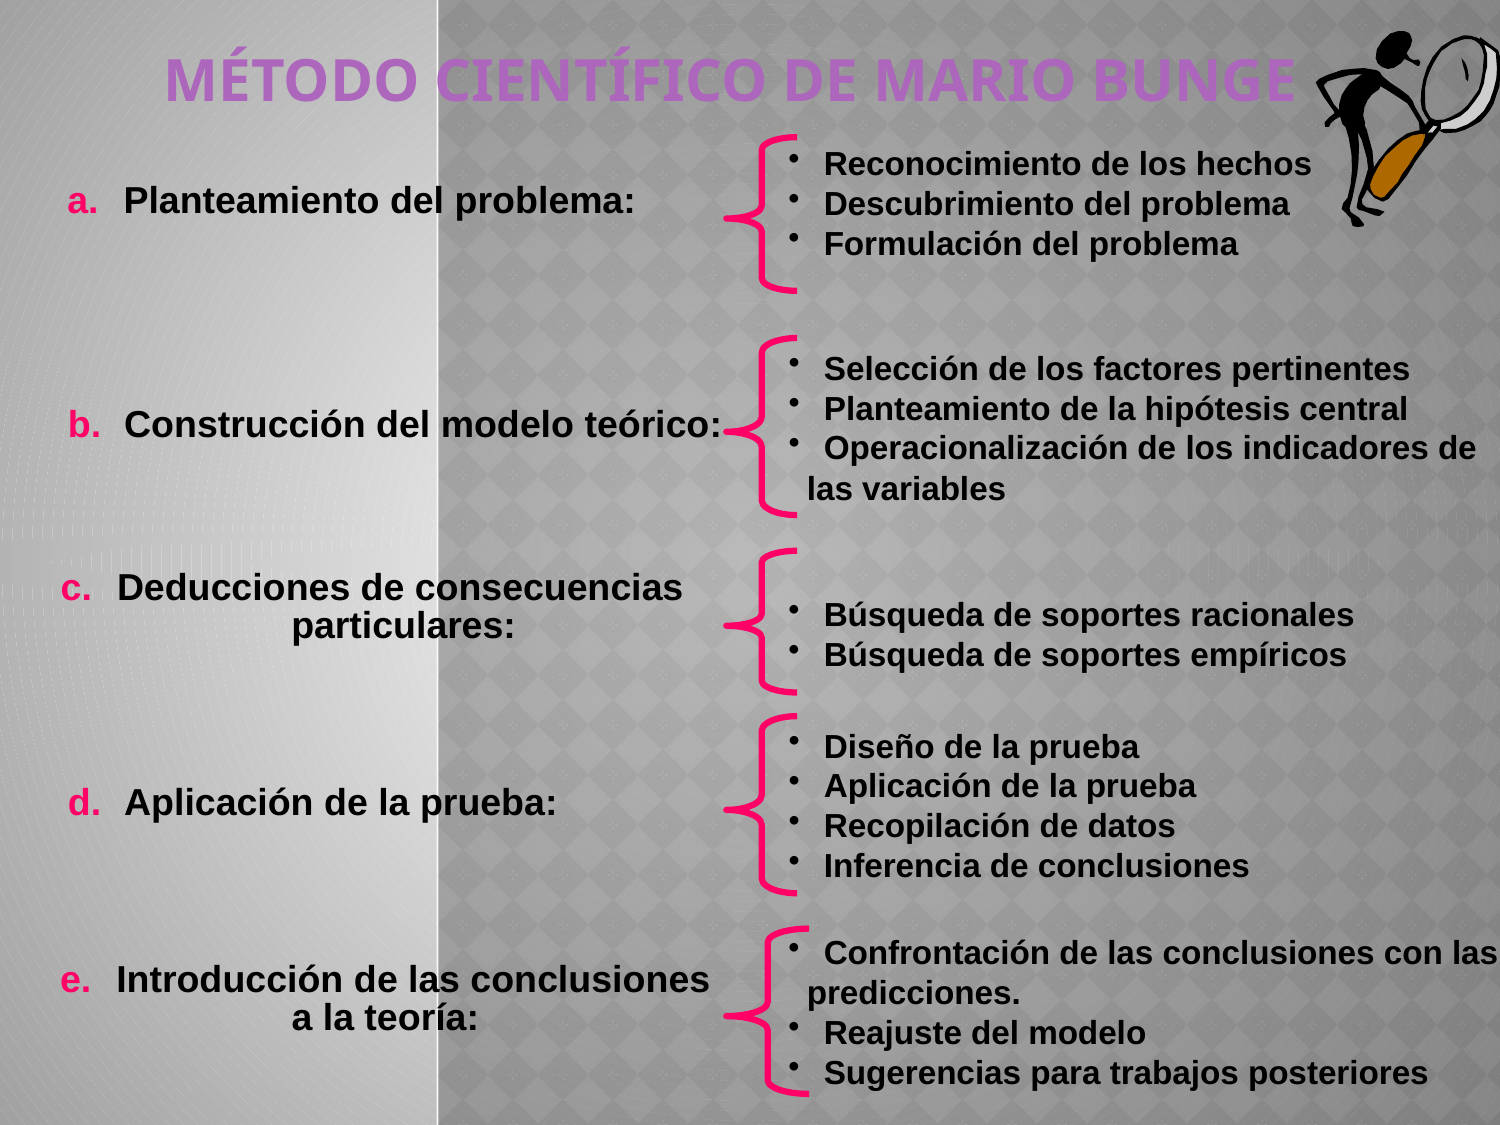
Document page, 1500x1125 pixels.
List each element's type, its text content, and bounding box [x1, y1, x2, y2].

text_box [726, 716, 798, 894]
text_box Reconocimiento de los hechos Descubrimiento del problema Formulación del problema [798, 137, 1353, 268]
text_box Deducciones de consecuencias particulares: [53, 562, 692, 670]
title MÉTODO CIENTÍFICO DE MARIO BUNGE [29, 31, 1305, 114]
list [1315, 30, 1500, 228]
text_box Introducción de las conclusiones a la teoría: [52, 954, 718, 1062]
text_box Planteamiento del problema: [59, 168, 644, 244]
text_box Confrontación de las conclusiones con las predicciones. Reajuste del modelo Sugerencias para trabajos posteriores [810, 952, 1353, 1071]
text_box Diseño de la prueba Aplicación de la prueba Recopilación de datos Inferencia de conclusiones [798, 727, 1447, 882]
text_box [726, 928, 810, 1094]
text_box Aplicación de la prueba: [53, 777, 558, 847]
text_box Búsqueda de soportes racionales Búsqueda de soportes empíricos [798, 574, 1353, 693]
text_box Selección de los factores pertinentes Planteamiento de la hipótesis central Operacionalización de los indicadores de las variables [798, 349, 1447, 504]
text_box [726, 137, 798, 291]
text_box Construcción del modelo teórico: [53, 392, 723, 468]
text_box [726, 550, 798, 693]
text_box [726, 337, 798, 516]
